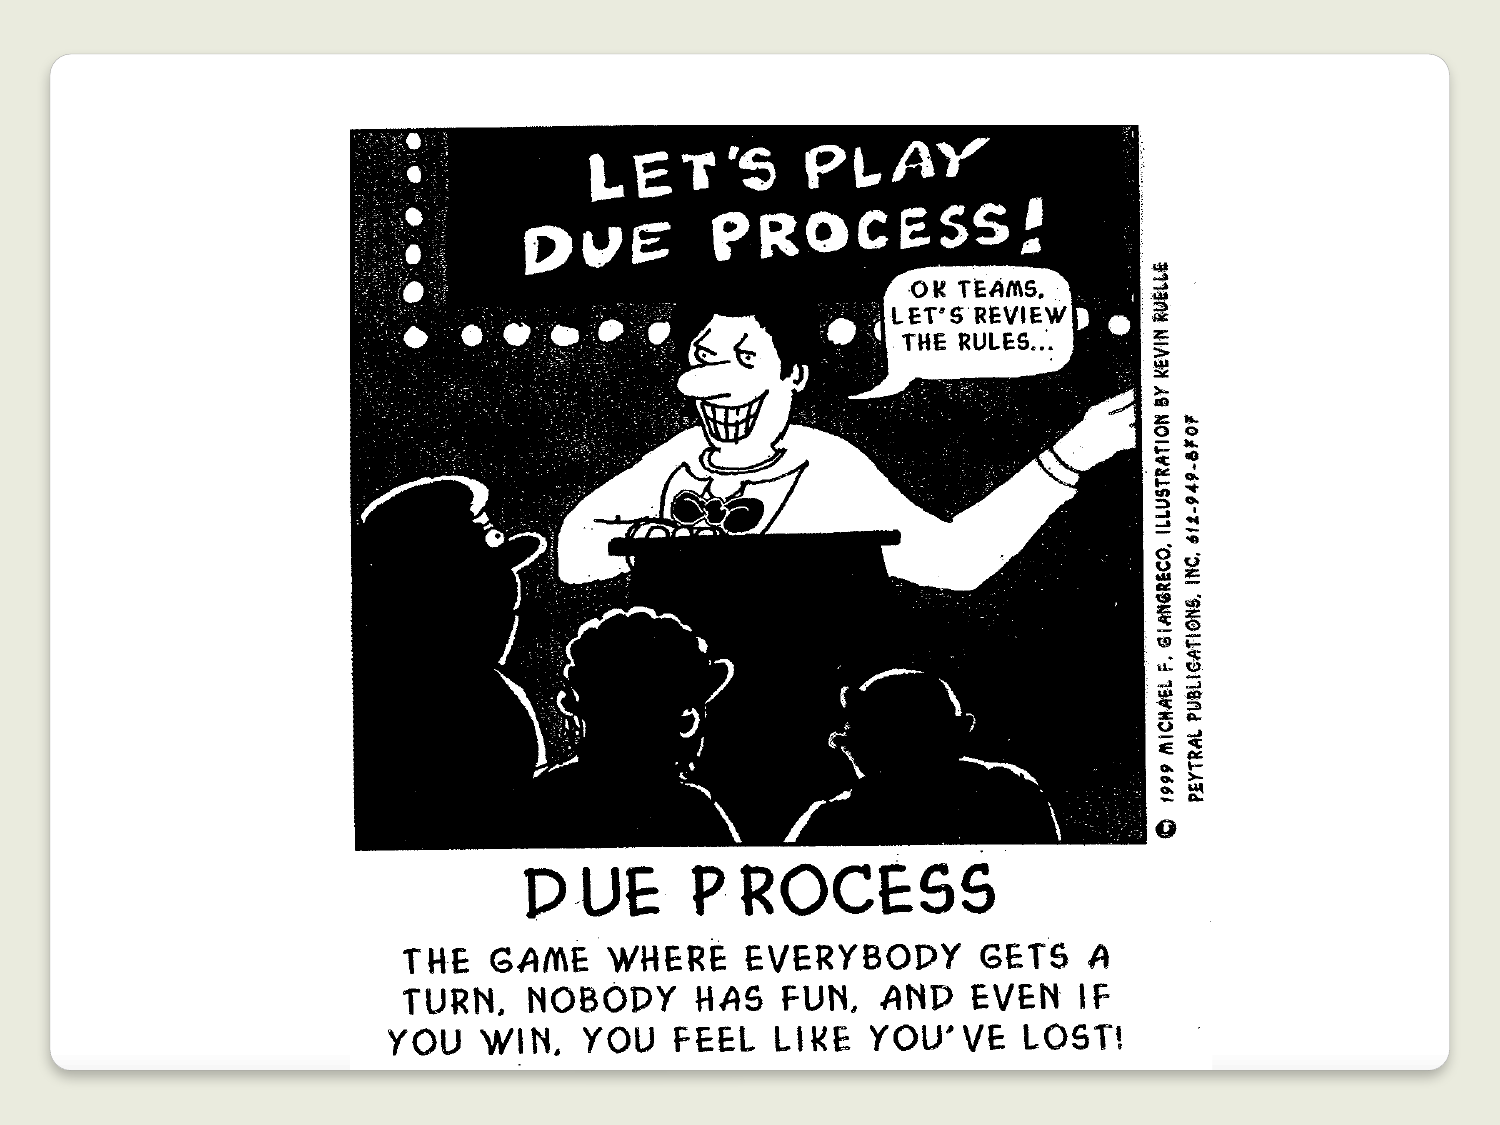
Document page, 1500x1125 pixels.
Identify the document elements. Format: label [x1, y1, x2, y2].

picture [349, 124, 1213, 1070]
